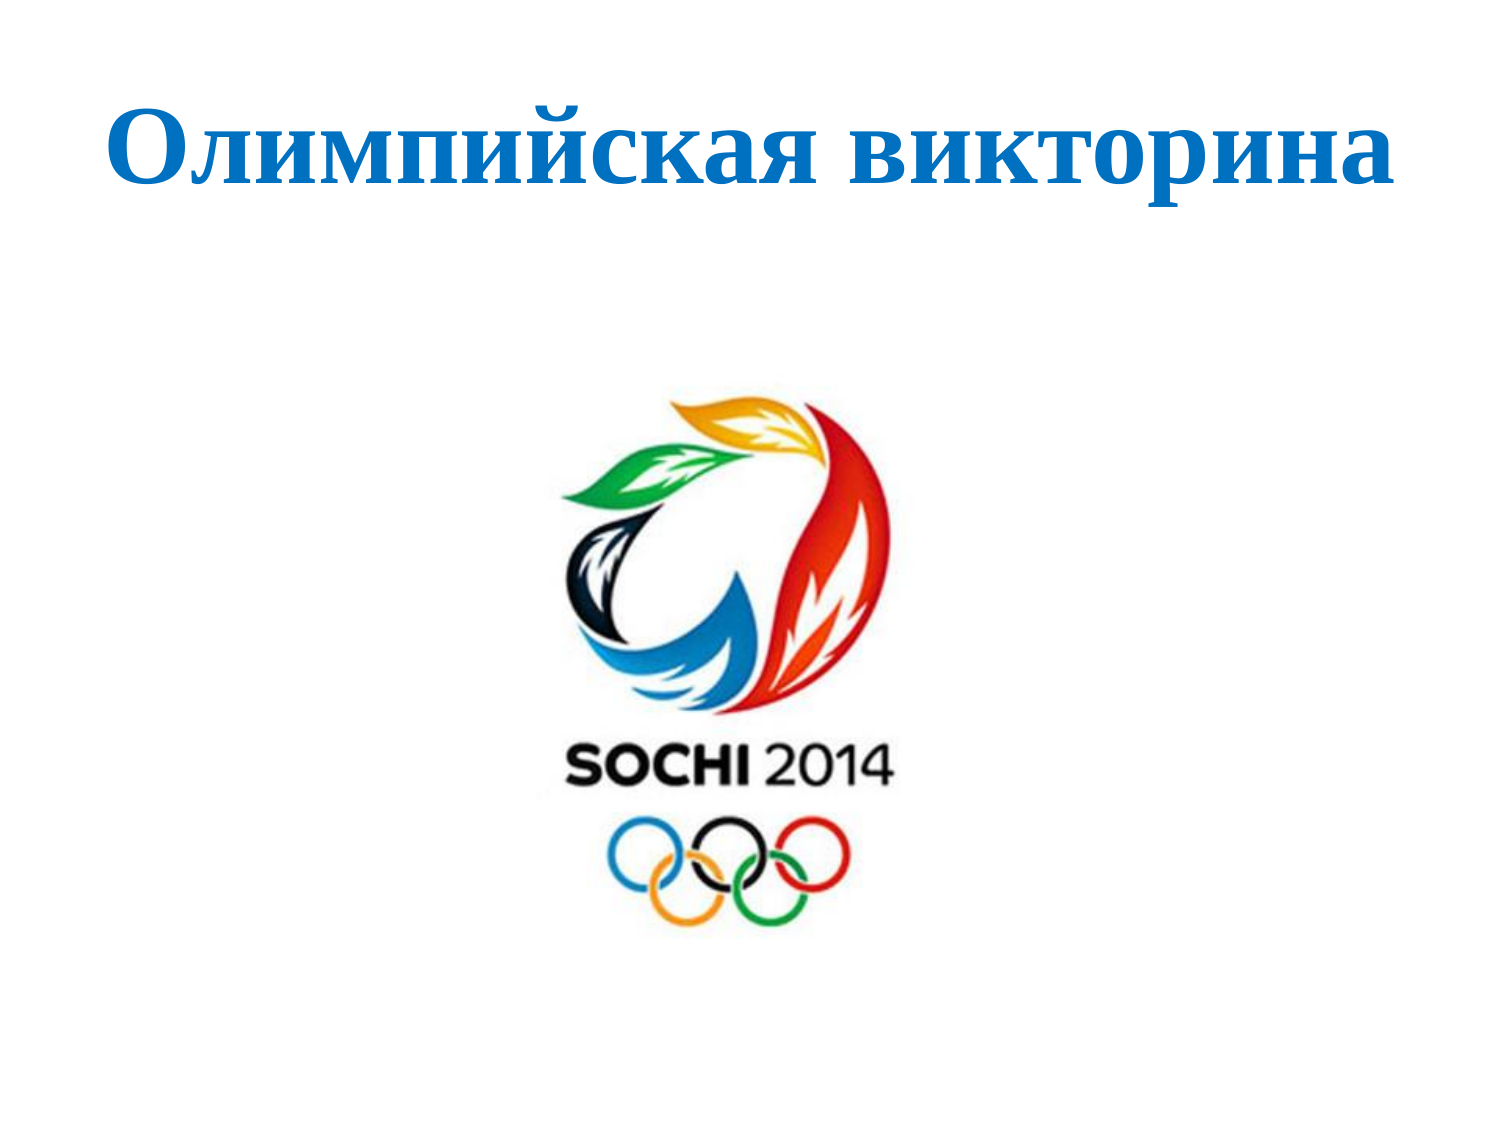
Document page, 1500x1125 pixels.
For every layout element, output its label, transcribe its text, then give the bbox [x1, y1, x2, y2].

picture [312, 362, 1146, 988]
title Олимпийская викторина [75, 45, 1425, 233]
